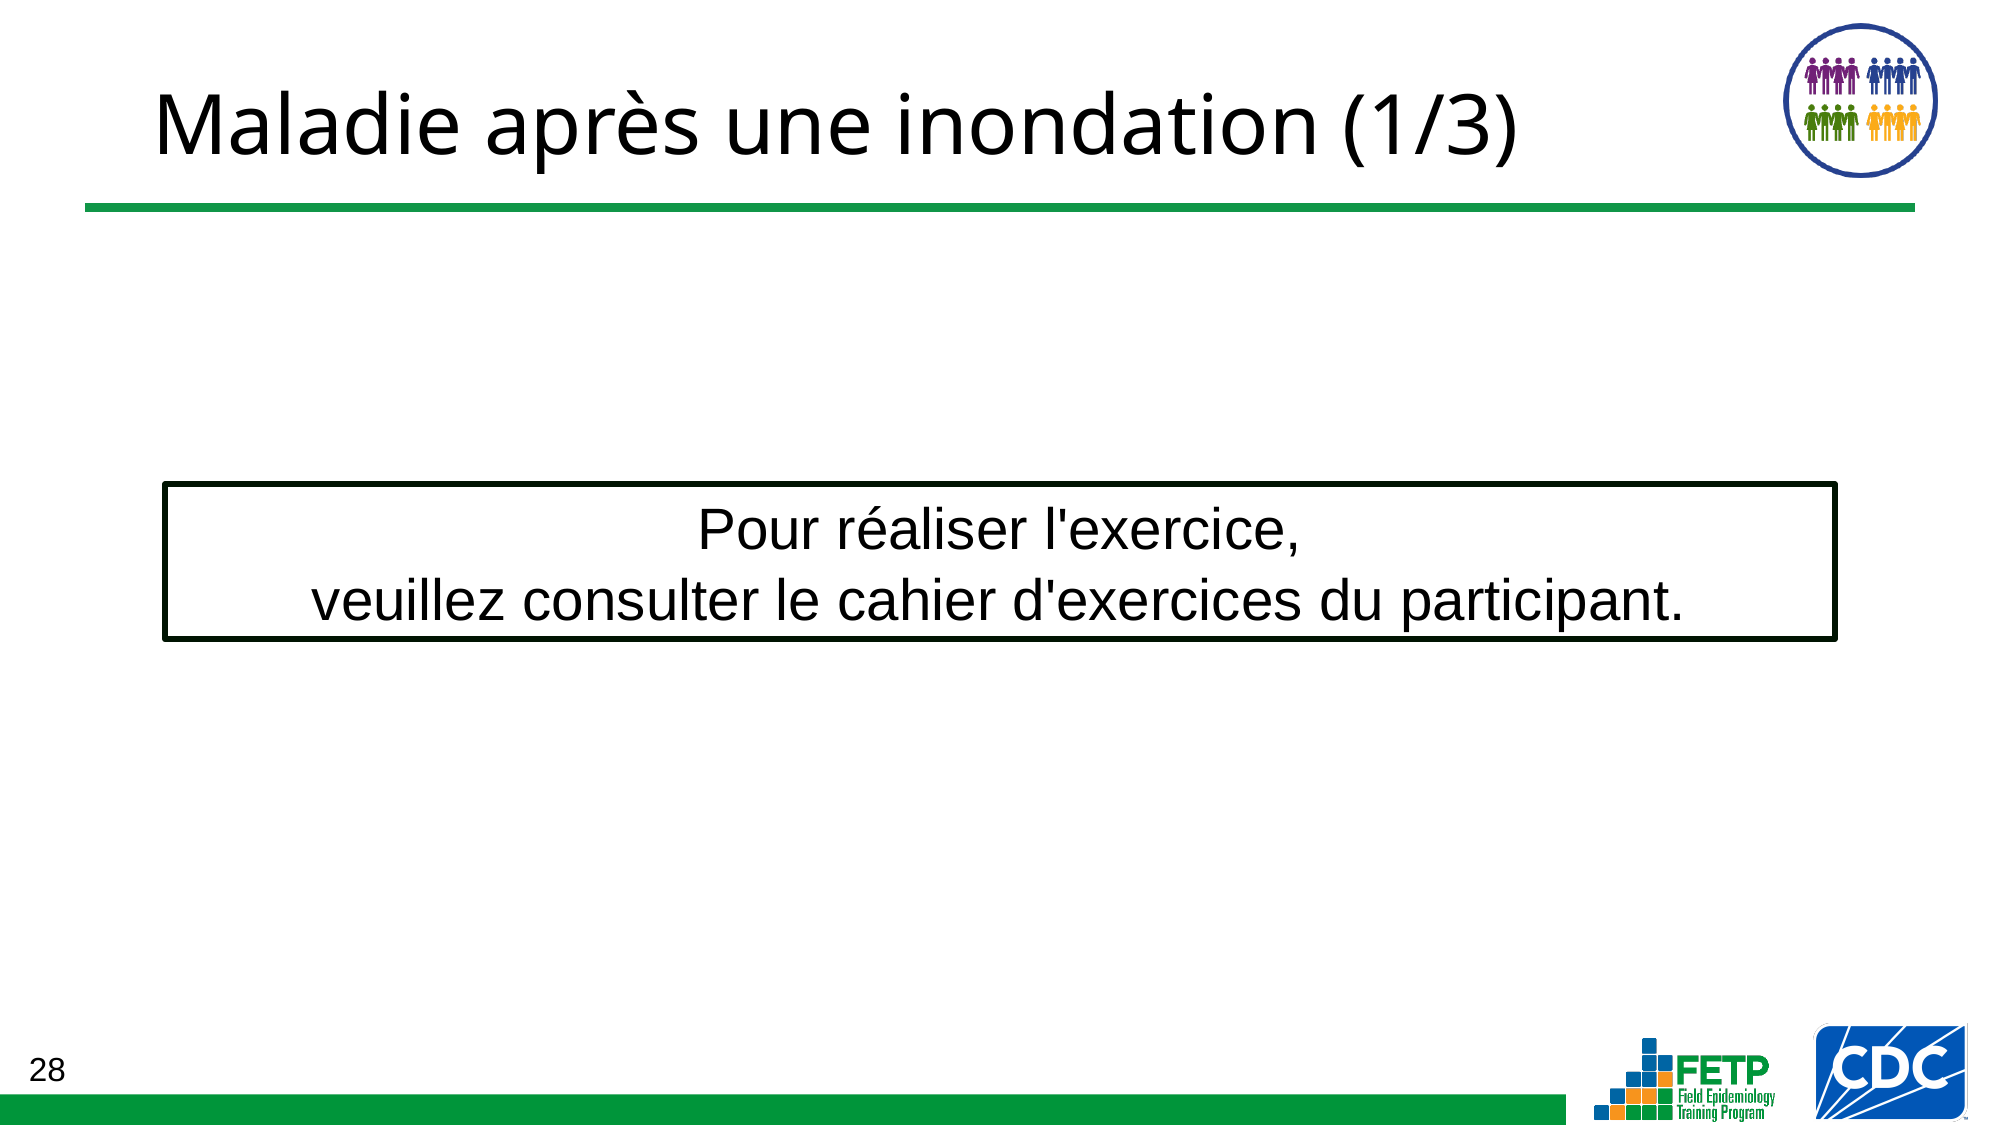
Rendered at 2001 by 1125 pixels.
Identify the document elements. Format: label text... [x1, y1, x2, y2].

picture [1594, 1038, 1775, 1122]
picture [1813, 1023, 1968, 1122]
title Maladie après une inondation (1/3) [137, 75, 1738, 207]
picture [1783, 23, 1938, 178]
